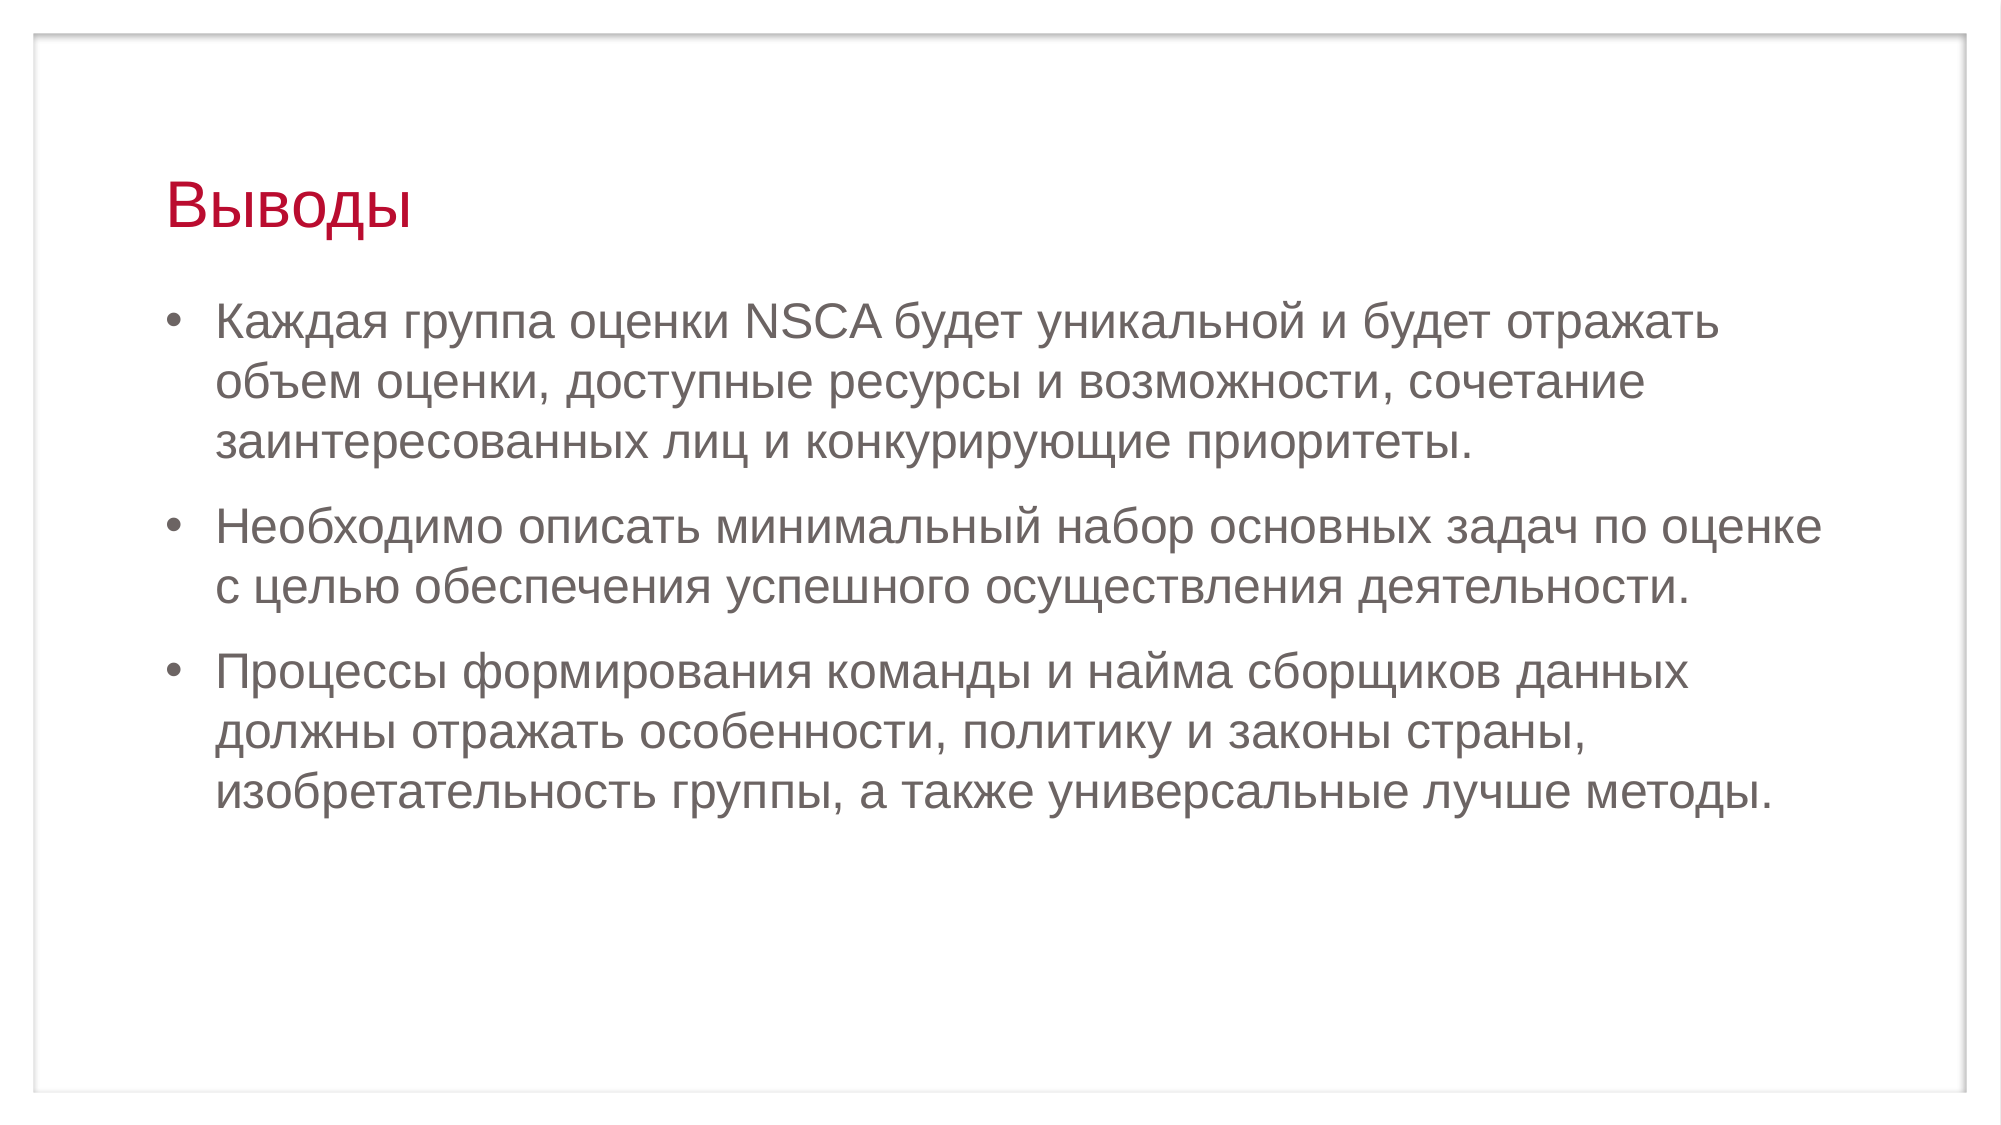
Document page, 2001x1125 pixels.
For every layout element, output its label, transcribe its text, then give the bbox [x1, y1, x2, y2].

list Каждая группа оценки NSCA будет уникальной и будет отражать объем оценки, доступные ресурсы и возможности, сочетание заинтересованных лиц и конкурирующие приоритеты. Необходимо описать минимальный набор основных задач по оценке с целью обеспечения успешного осуществления деятельности. Процессы формирования команды и найма сборщиков данных должны отражать особенности, политику и законы страны, изобретательность группы, а также универсальные лучше методы. [150, 281, 1850, 976]
title Выводы [150, 153, 1851, 249]
